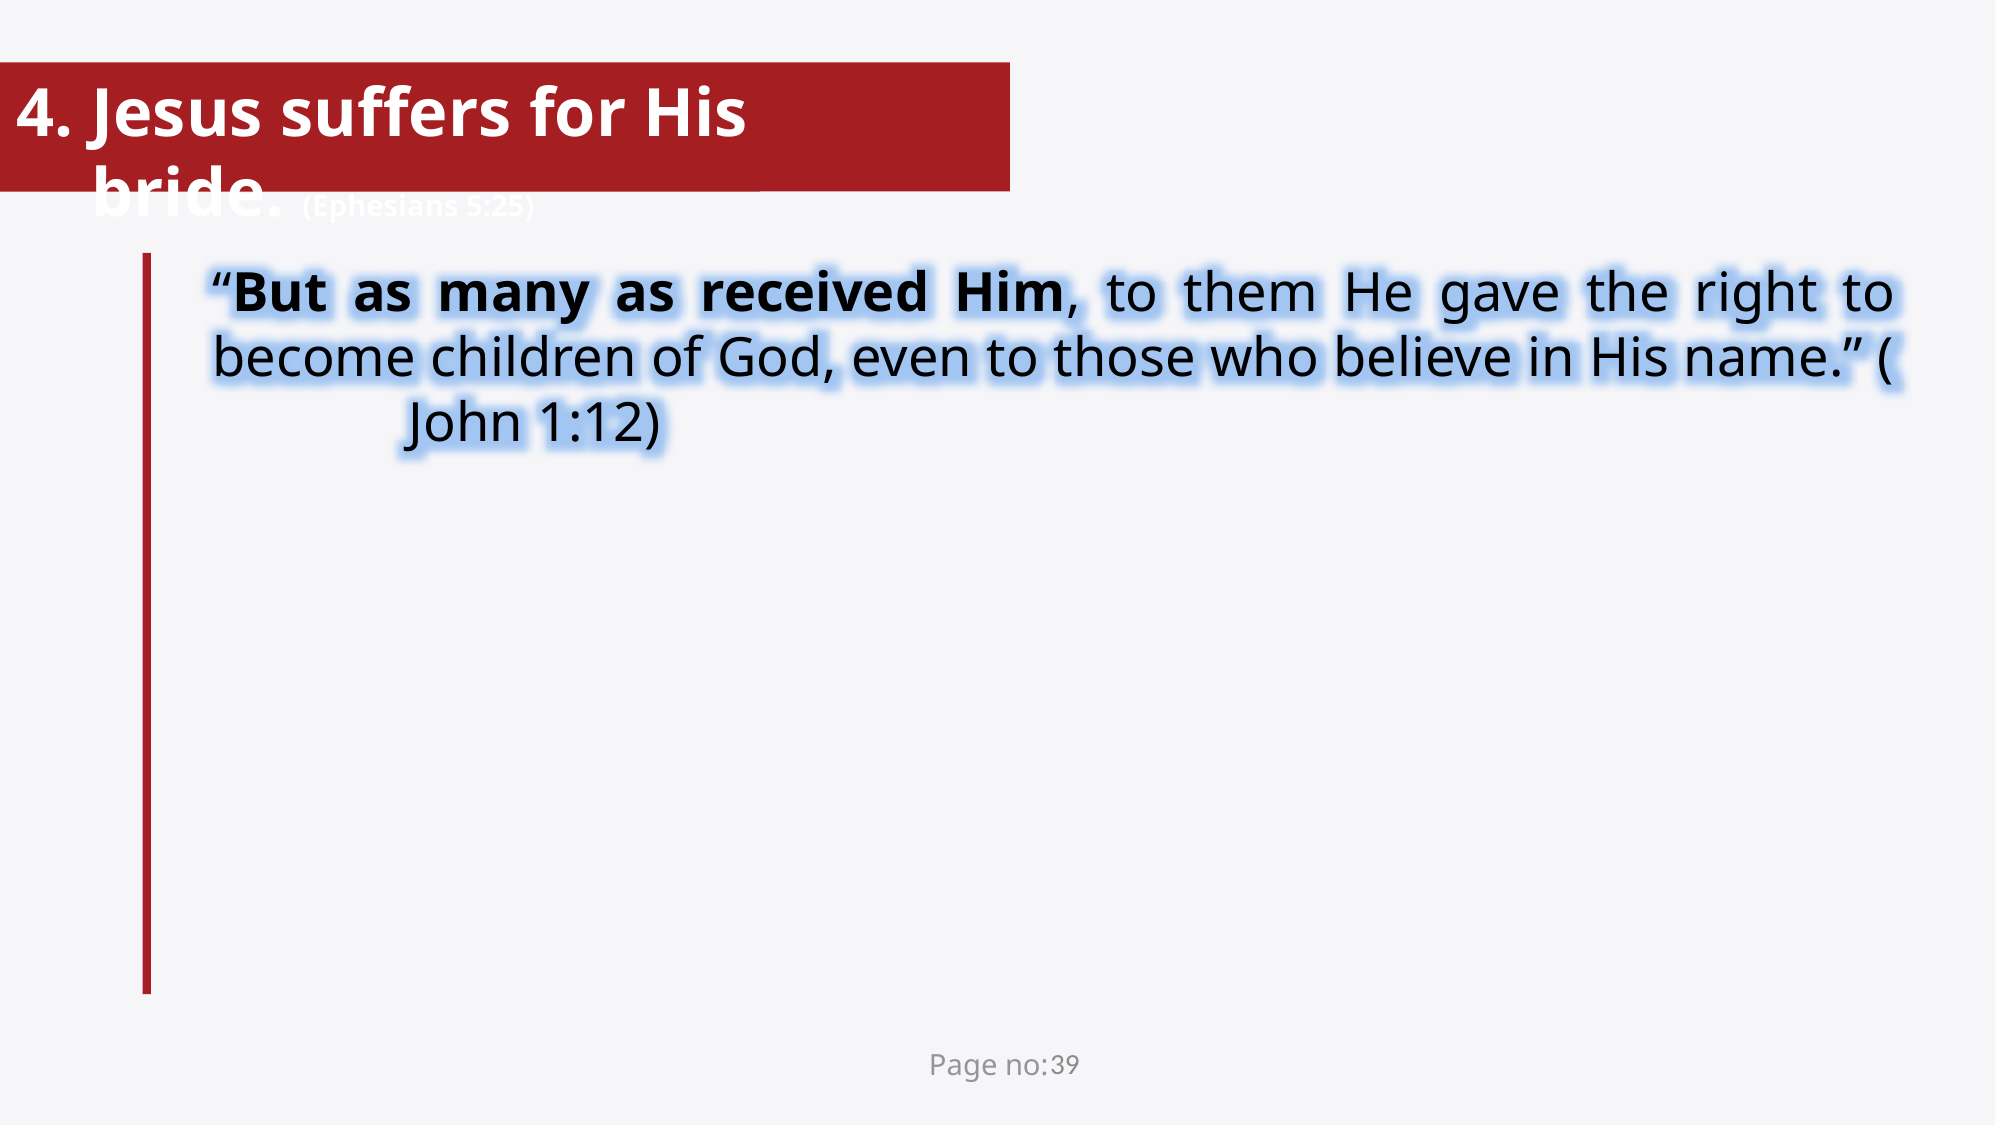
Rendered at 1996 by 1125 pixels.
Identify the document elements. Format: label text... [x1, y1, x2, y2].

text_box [1, 62, 1011, 194]
text_box “But as many as received Him, to them He gave the right to become children of God, even to those who believe in His name.” ( John 1:12) [198, 249, 1911, 460]
